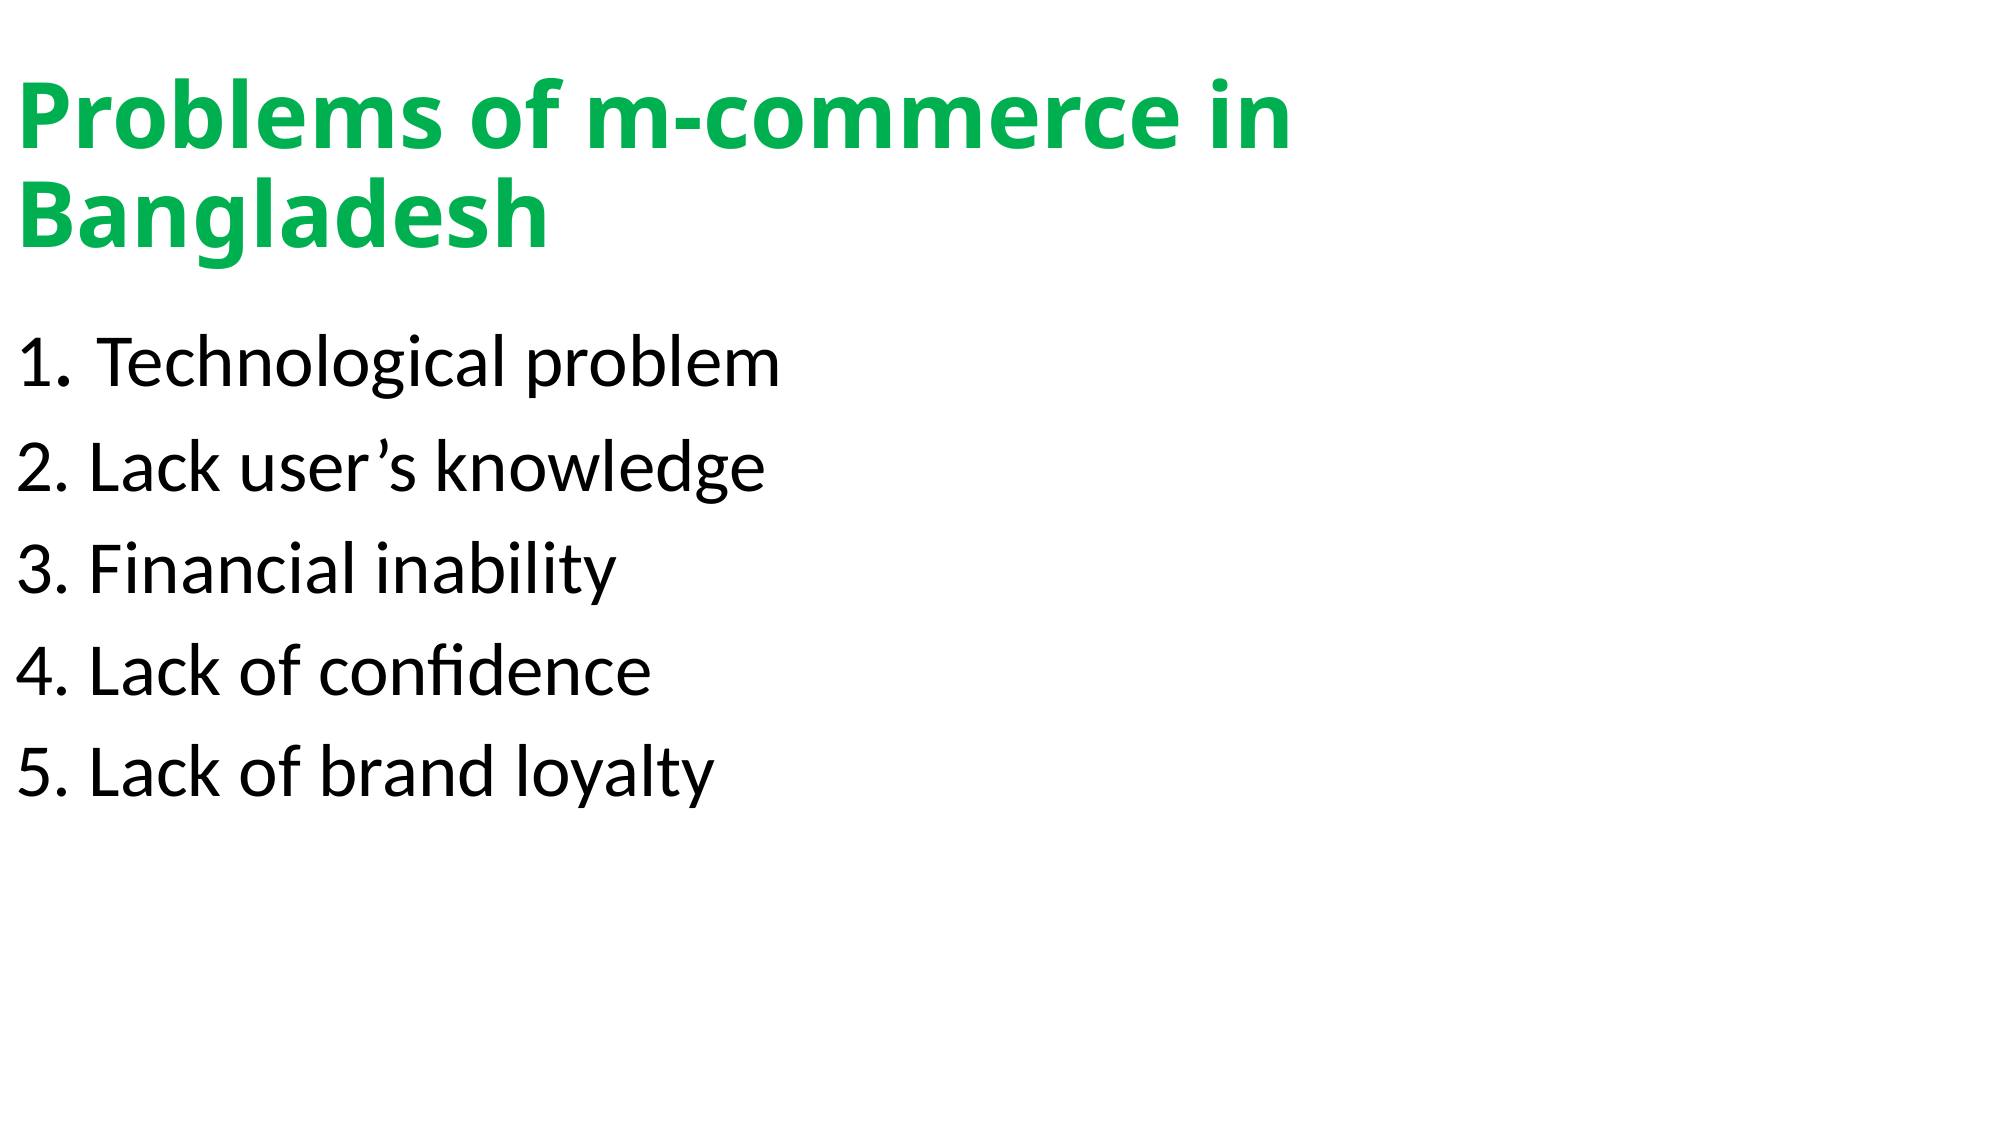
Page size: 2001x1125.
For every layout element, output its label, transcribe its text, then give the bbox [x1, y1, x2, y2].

list 1. Technological problem 2. Lack user’s knowledge 3. Financial inability 4. Lack of confidence 5. Lack of brand loyalty [0, 299, 1863, 1014]
title Problems of m-commerce in Bangladesh [0, 59, 1863, 278]
